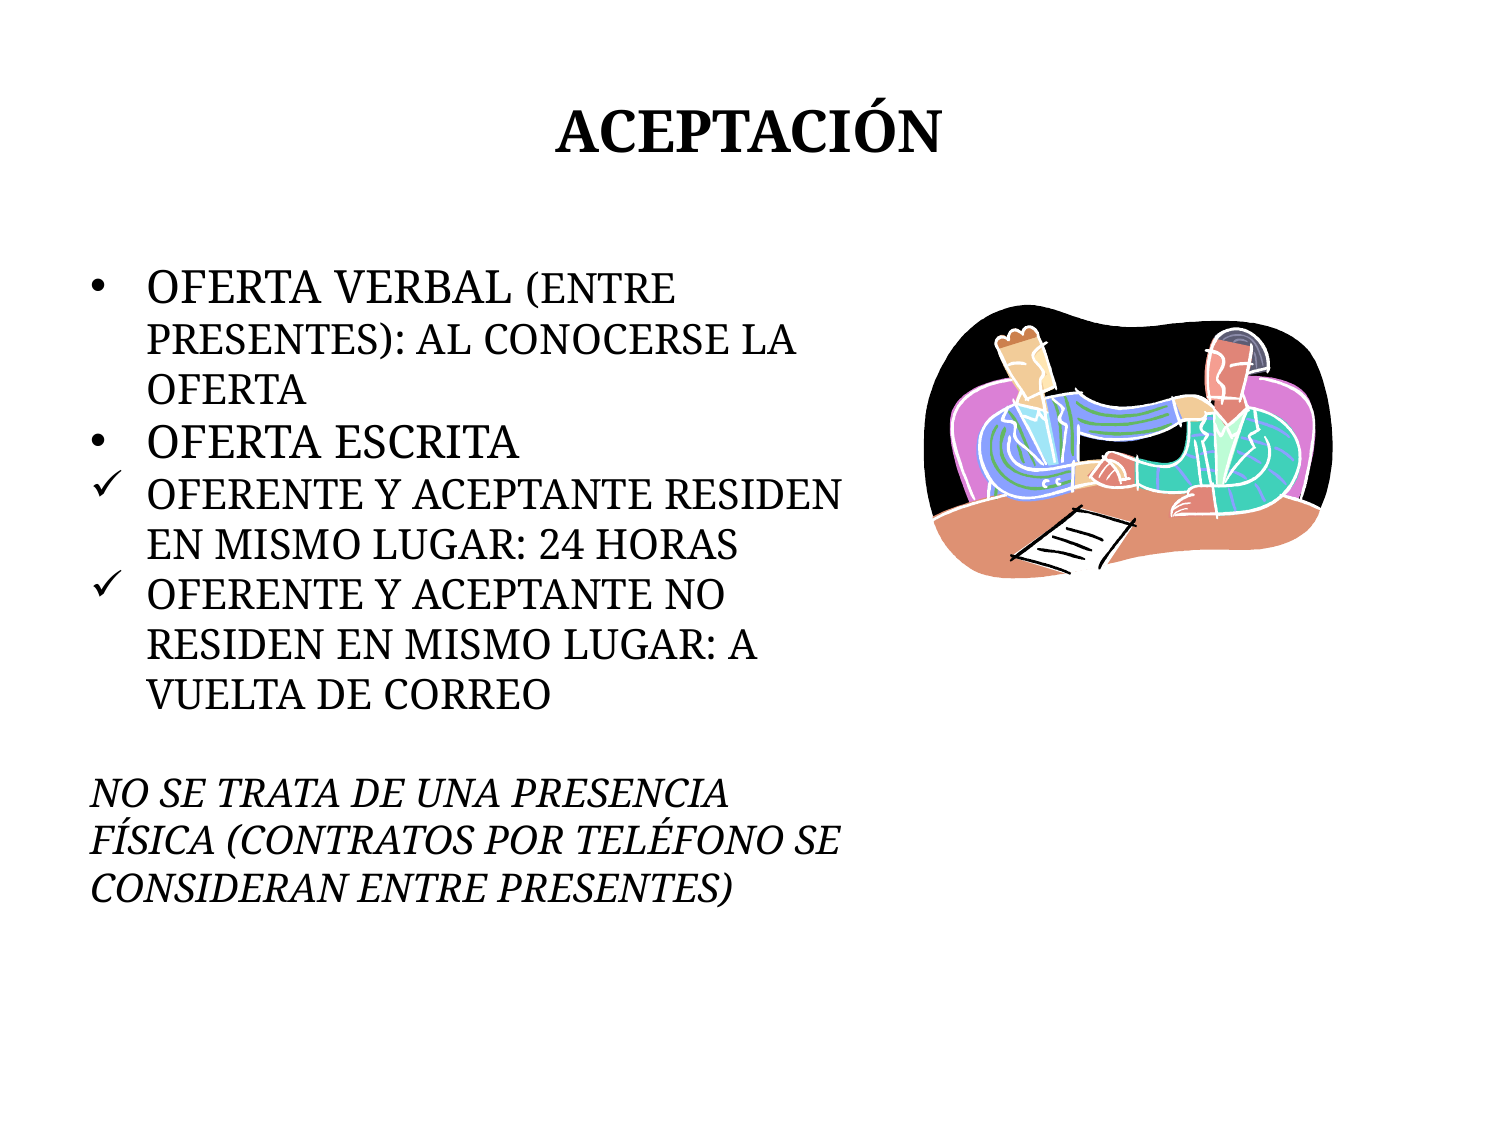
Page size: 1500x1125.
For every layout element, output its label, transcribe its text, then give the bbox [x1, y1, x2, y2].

list OFERTA VERBAL (ENTRE PRESENTES): AL CONOCERSE LA OFERTA OFERTA ESCRITA OFERENTE Y ACEPTANTE RESIDEN EN MISMO LUGAR: 24 HORAS OFERENTE Y ACEPTANTE NO RESIDEN EN MISMO LUGAR: A VUELTA DE CORREO NO SE TRATA DE UNA PRESENCIA FÍSICA (CONTRATOS POR TELÉFONO SE CONSIDERAN ENTRE PRESENTES) [75, 249, 875, 1025]
title ACEPTACIÓN [75, 45, 1425, 213]
picture [918, 299, 1338, 584]
